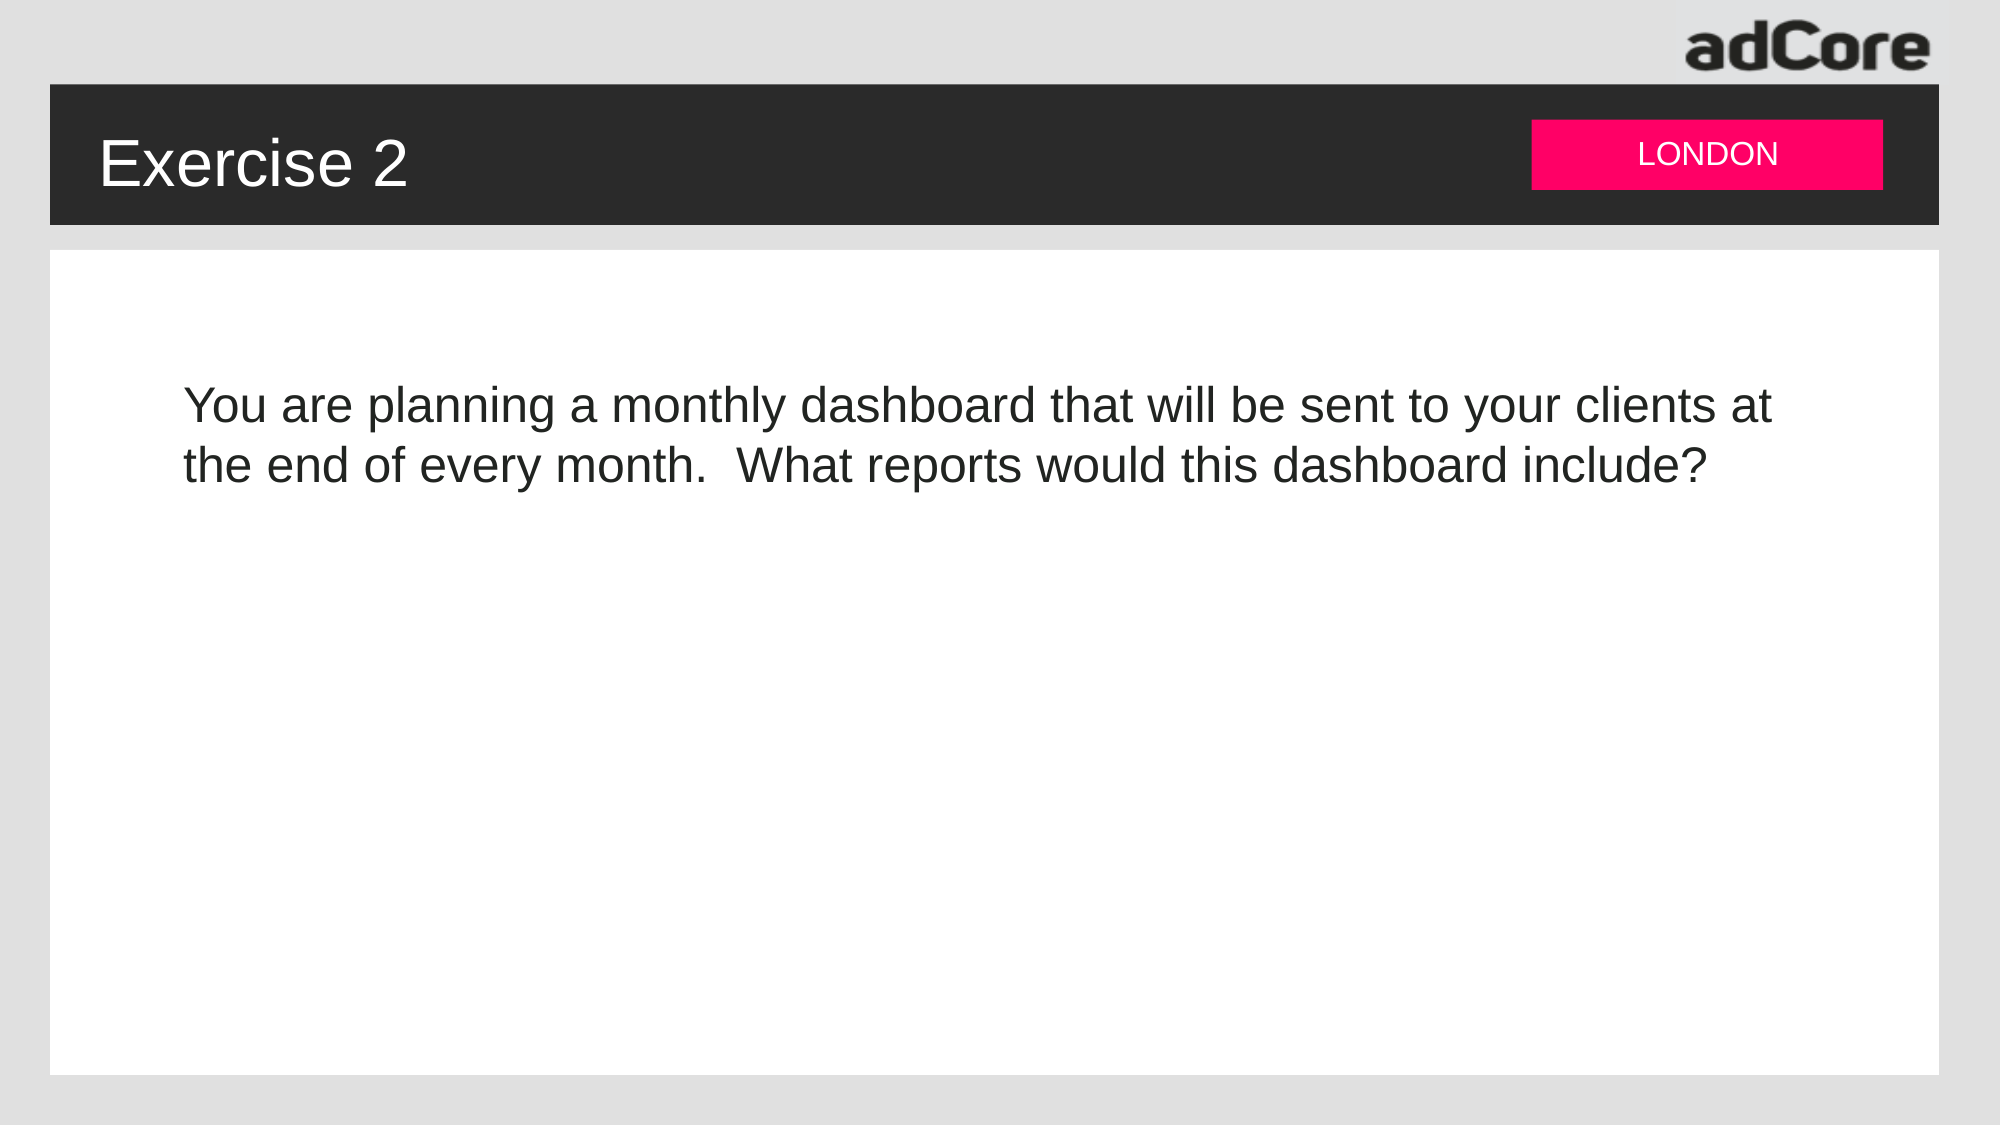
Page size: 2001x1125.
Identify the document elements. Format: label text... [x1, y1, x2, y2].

list Exercise 2 [83, 112, 1450, 200]
list You are planning a monthly dashboard that will be sent to your clients at the end of every month. What reports would this dashboard include? [168, 275, 1838, 1050]
picture [1676, 0, 1949, 85]
list LONDON [1533, 125, 1884, 188]
